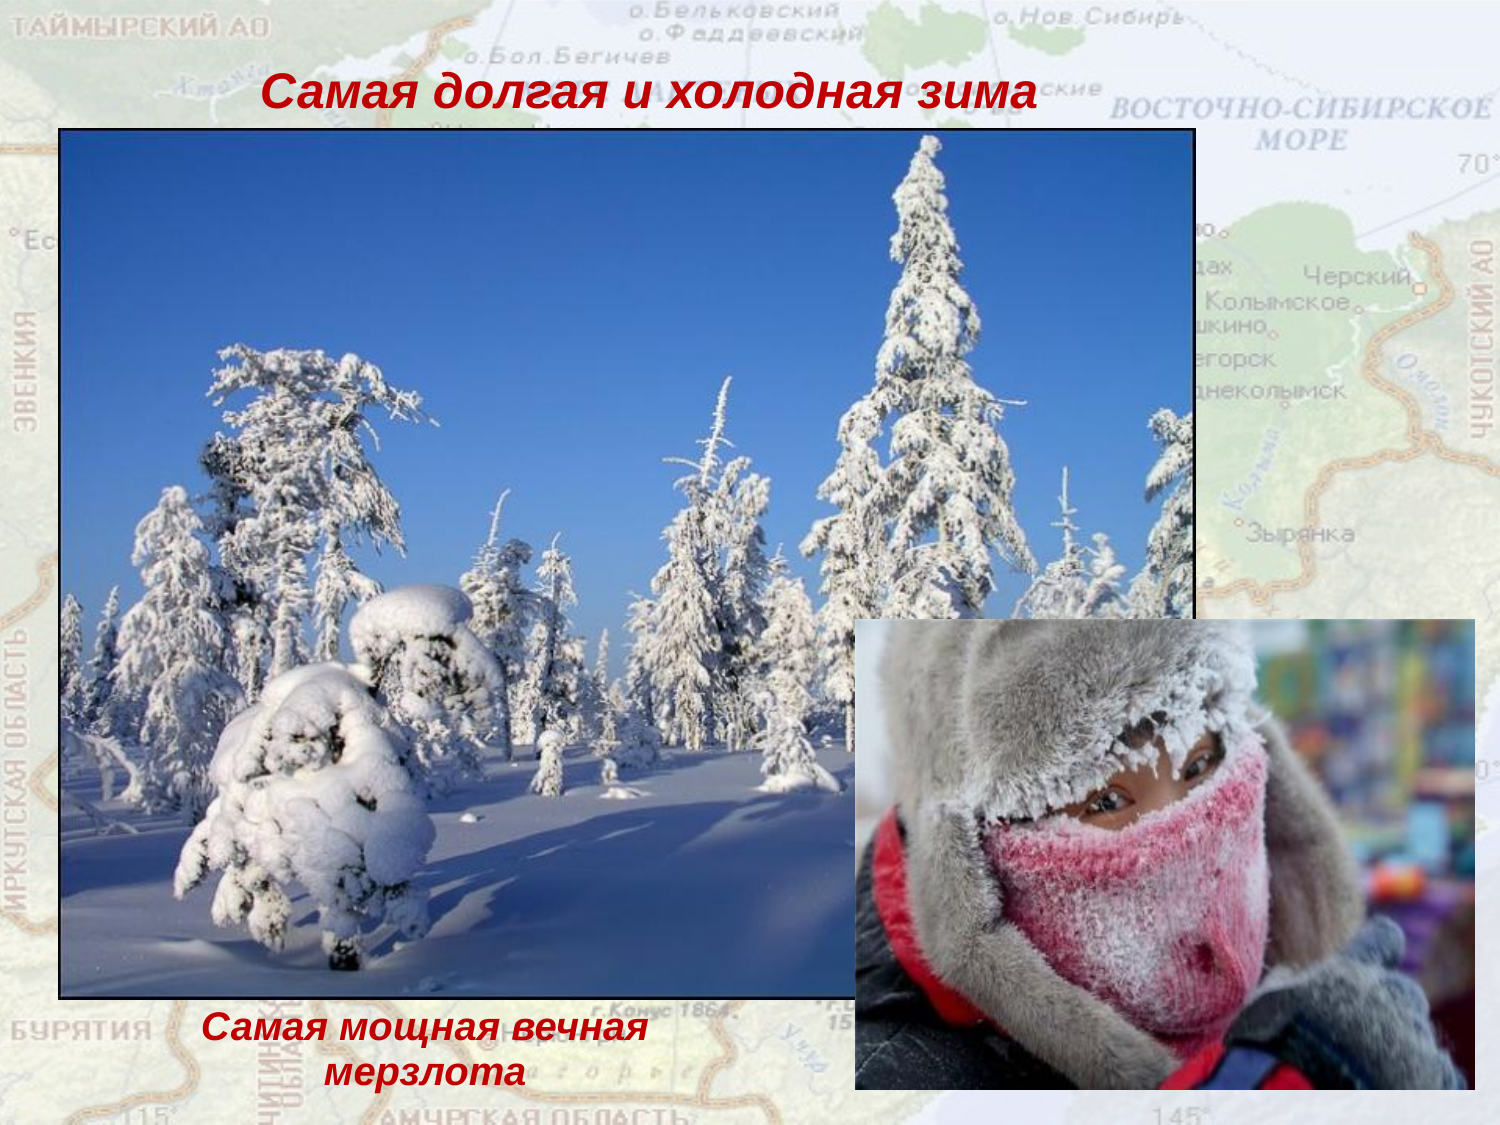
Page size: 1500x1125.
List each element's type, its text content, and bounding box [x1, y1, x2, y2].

picture [58, 128, 1196, 1000]
list Самая мощная вечная мерзлота [93, 1008, 757, 1101]
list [855, 618, 1476, 1091]
list Самая долгая и холодная зима [58, 23, 1254, 187]
